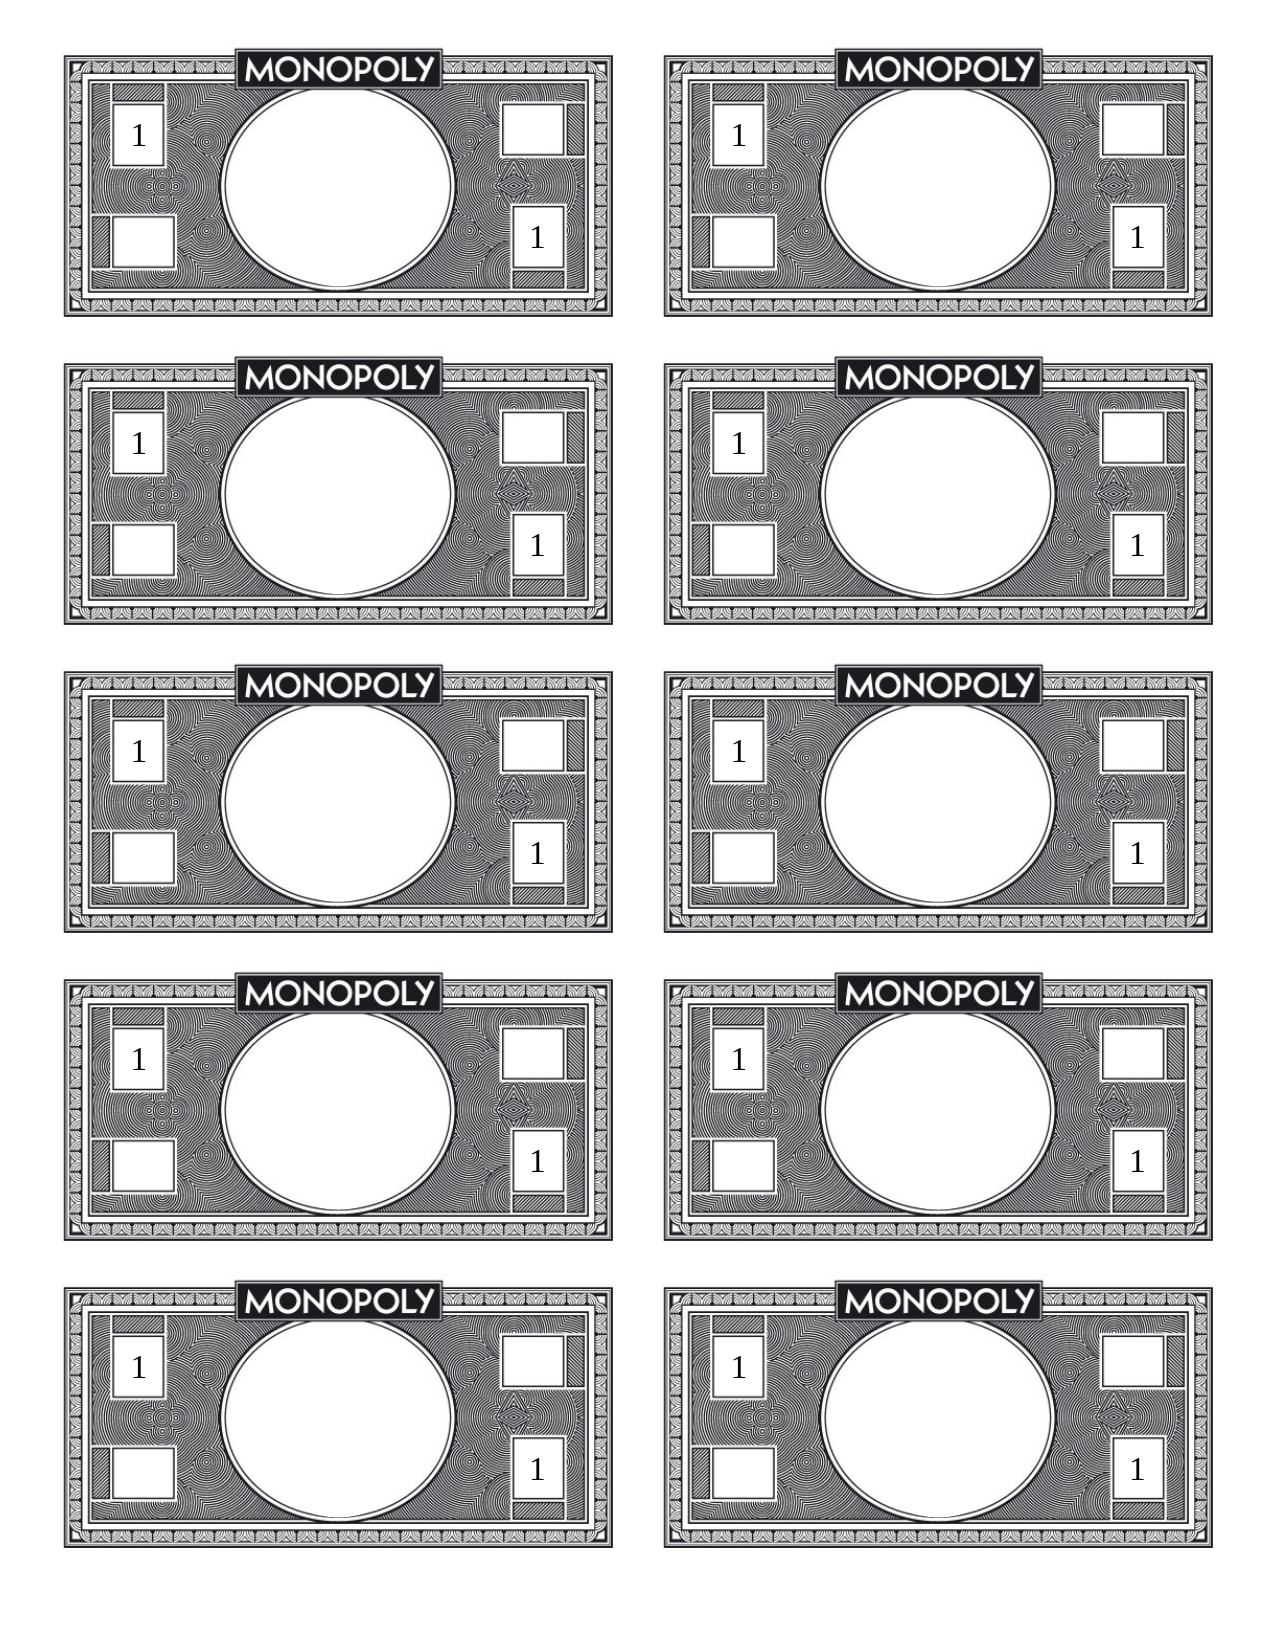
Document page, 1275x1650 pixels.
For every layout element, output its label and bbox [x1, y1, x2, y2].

text_box [37, 648, 638, 956]
text_box [638, 648, 1238, 956]
text_box [638, 1264, 1238, 1572]
text_box [638, 340, 1238, 648]
text_box [37, 956, 638, 1264]
text_box [37, 340, 638, 648]
text_box [638, 956, 1238, 1264]
text_box [37, 1264, 638, 1572]
text_box [638, 32, 1238, 340]
text_box [37, 32, 638, 340]
